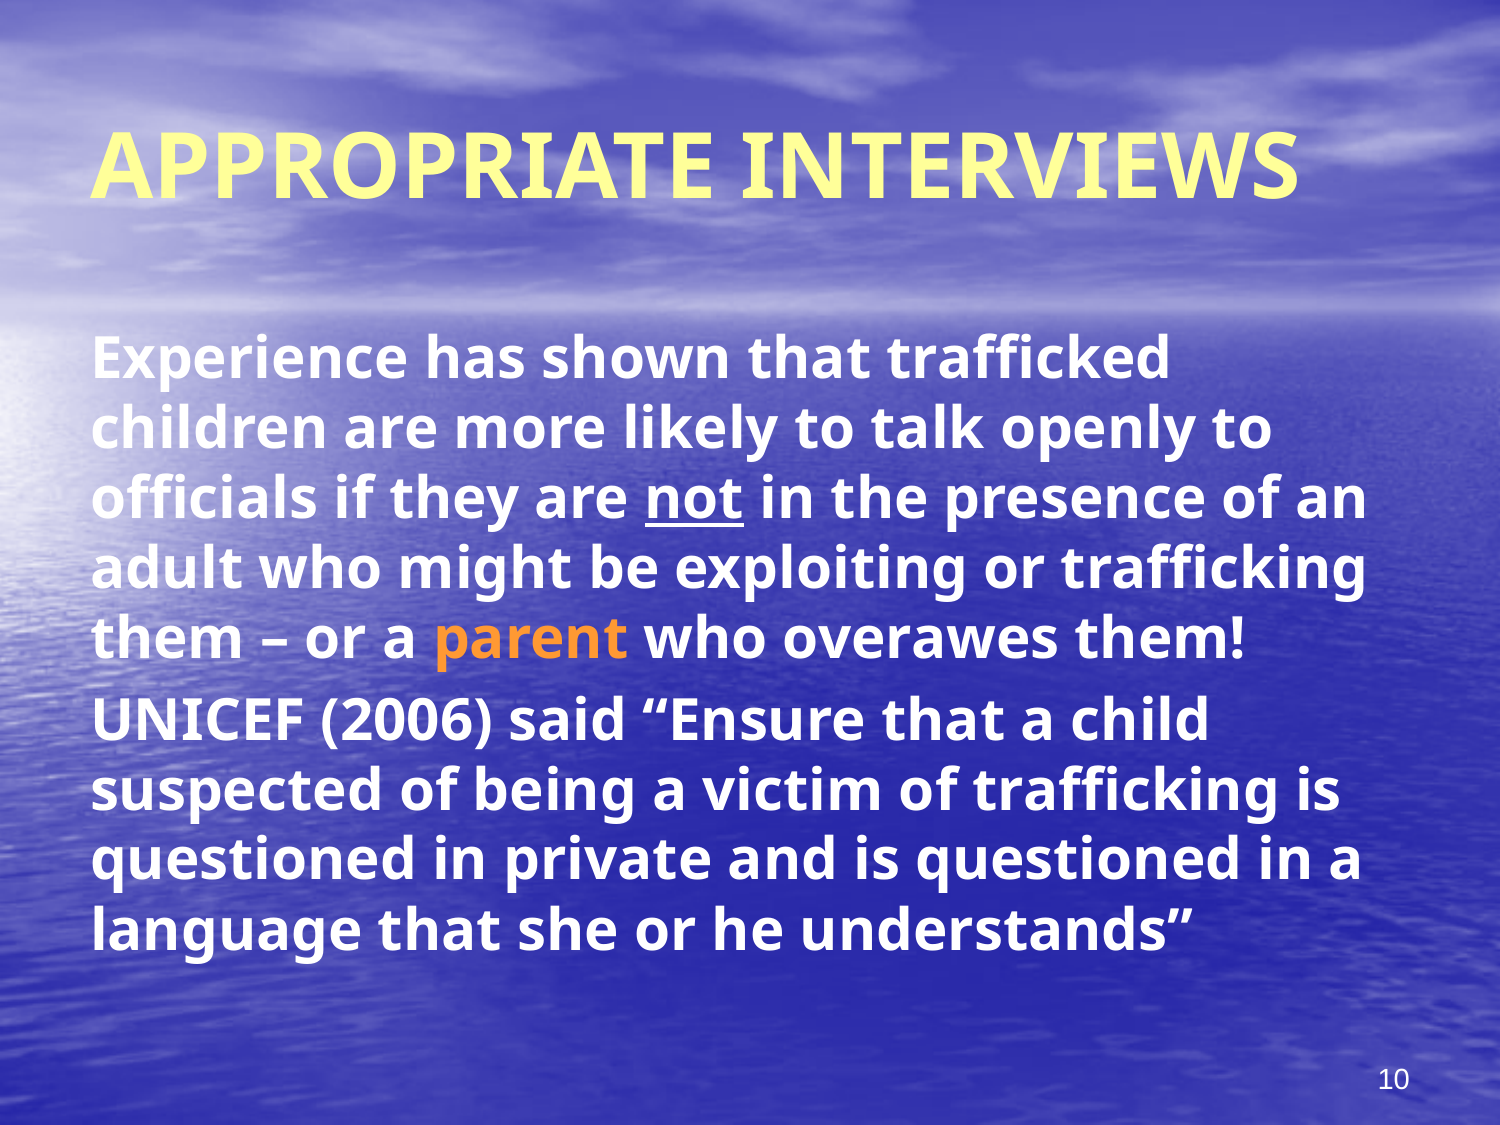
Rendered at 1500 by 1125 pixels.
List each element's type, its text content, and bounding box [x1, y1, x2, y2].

slide_number 10 [1074, 1024, 1425, 1103]
list Experience has shown that trafficked children are more likely to talk openly to officials if they are not in the presence of an adult who might be exploiting or trafficking them – or a parent who overawes them! UNICEF (2006) said “Ensure that a child suspected of being a victim of trafficking is questioned in private and is questioned in a language that she or he understands” [75, 312, 1425, 988]
title APPROPRIATE INTERVIEWS [75, 47, 1425, 275]
